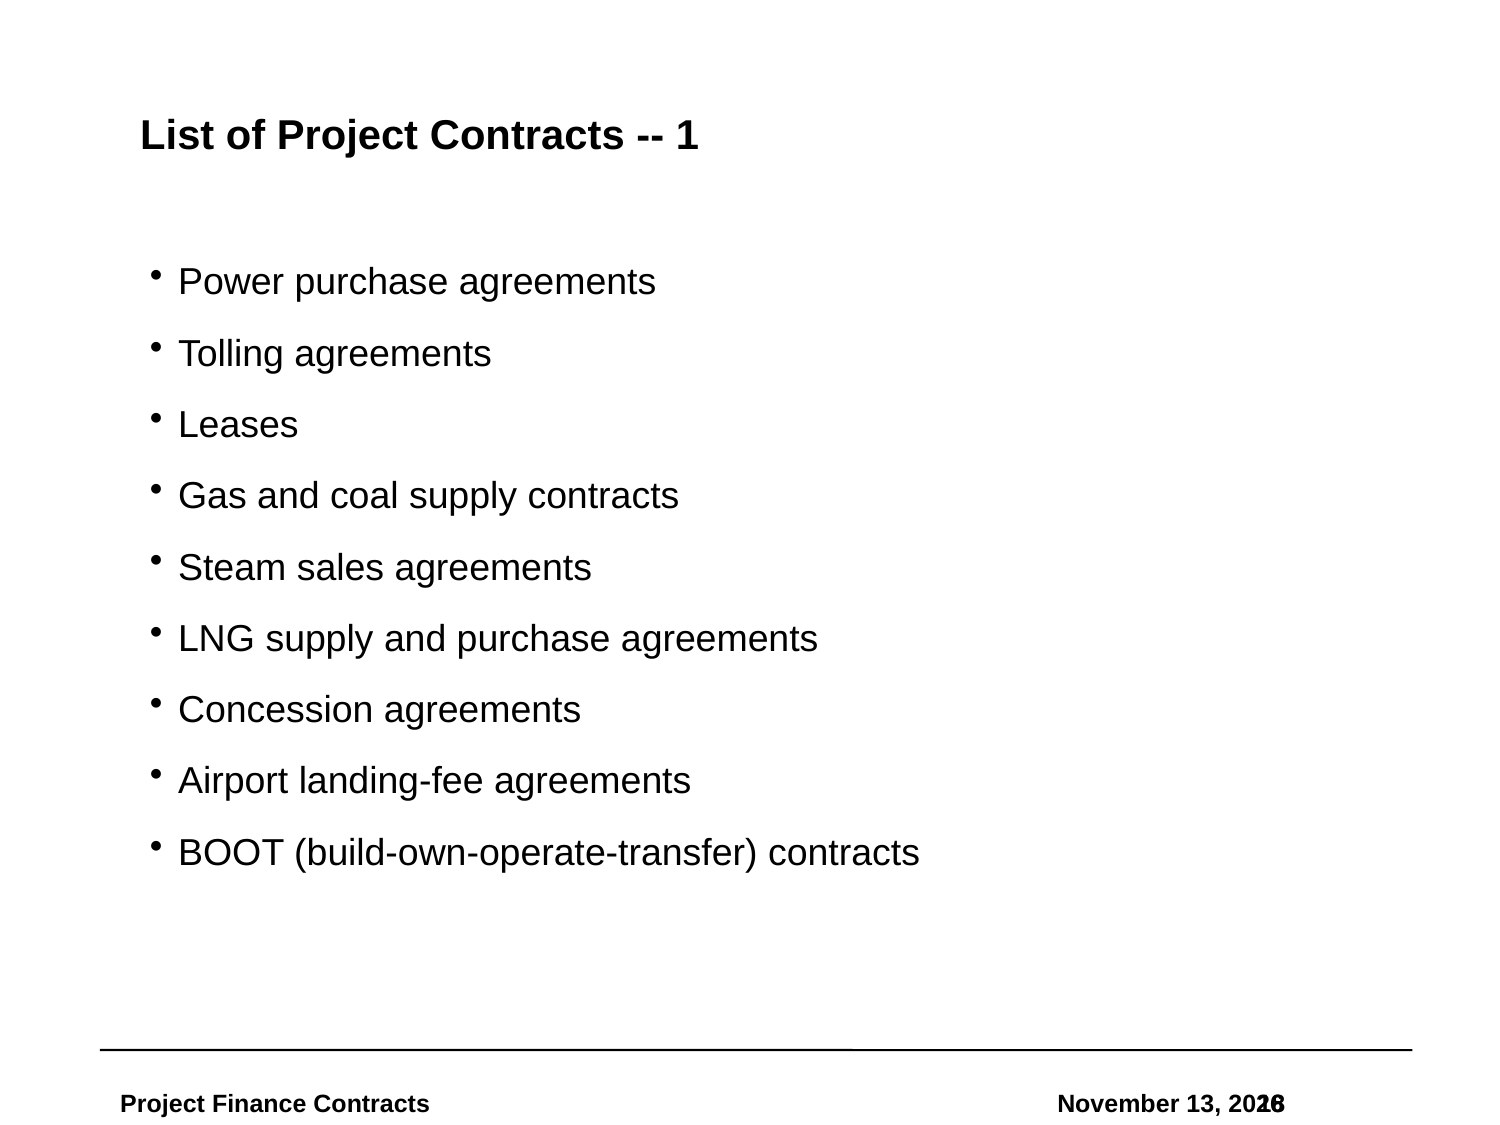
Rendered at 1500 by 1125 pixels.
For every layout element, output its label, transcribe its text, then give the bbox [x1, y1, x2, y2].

title List of Project Contracts -- 1 [124, 99, 1288, 226]
list Power purchase agreements Tolling agreements Leases Gas and coal supply contracts Steam sales agreements LNG supply and purchase agreements Concession agreements Airport landing-fee agreements BOOT (build-own-operate-transfer) contracts [124, 249, 1376, 1001]
